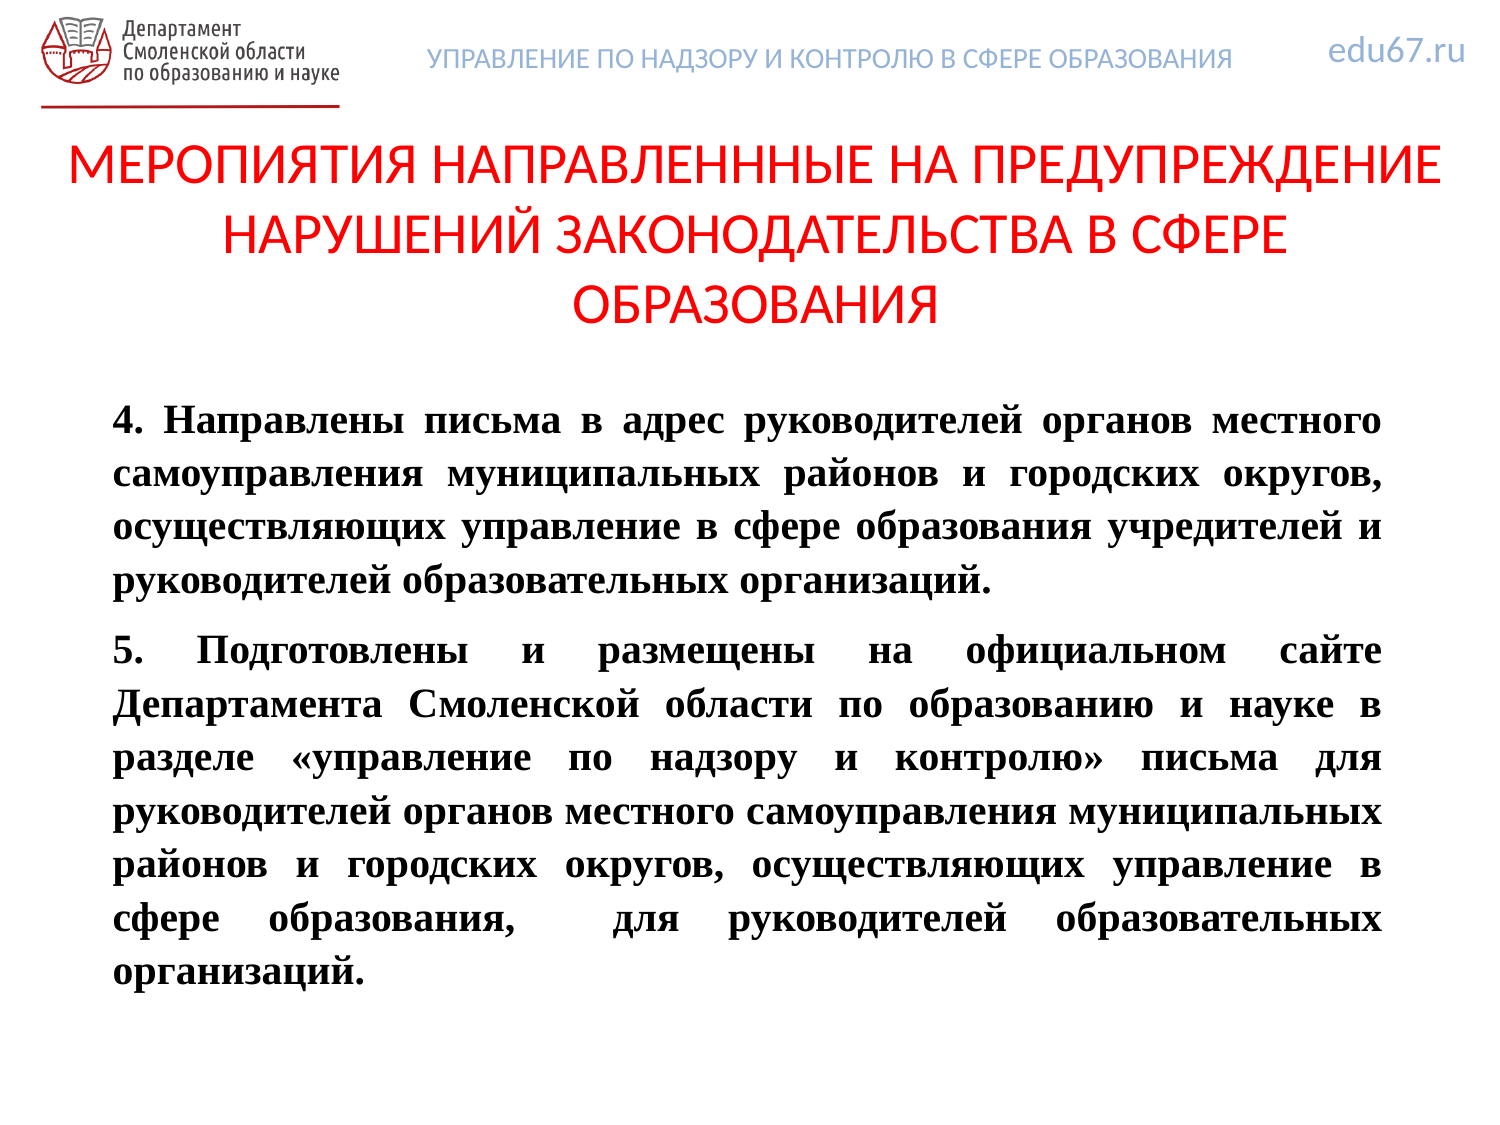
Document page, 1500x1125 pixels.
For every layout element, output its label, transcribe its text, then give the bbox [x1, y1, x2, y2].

text_box УПРАВЛЕНИЕ ПО НАДЗОРУ И КОНТРОЛЮ В СФЕРЕ ОБРАЗОВАНИЯ [385, 32, 1275, 82]
text_box МЕРОПИЯТИЯ НАПРАВЛЕНННЫЕ НА ПРЕДУПРЕЖДЕНИЕ НАРУШЕНИЙ ЗАКОНОДАТЕЛЬСТВА В СФЕРЕ ОБРАЗОВАНИЯ [41, 117, 1471, 343]
picture [36, 14, 349, 123]
text_box 4. Направлены письма в адрес руководителей органов местного самоуправления муниципальных районов и городских округов, осуществляющих управление в сфере образования учредителей и руководителей образовательных организаций. 5. Подготовлены и размещены на официальном сайте Департамента Смоленской области по образованию и науке в разделе «управление по надзору и контролю» письма для руководителей органов местного самоуправления муниципальных районов и городских округов, осуществляющих управление в сфере образования, для руководителей образовательных организаций. [97, 380, 1398, 1068]
text_box edu67.ru [1313, 17, 1482, 78]
